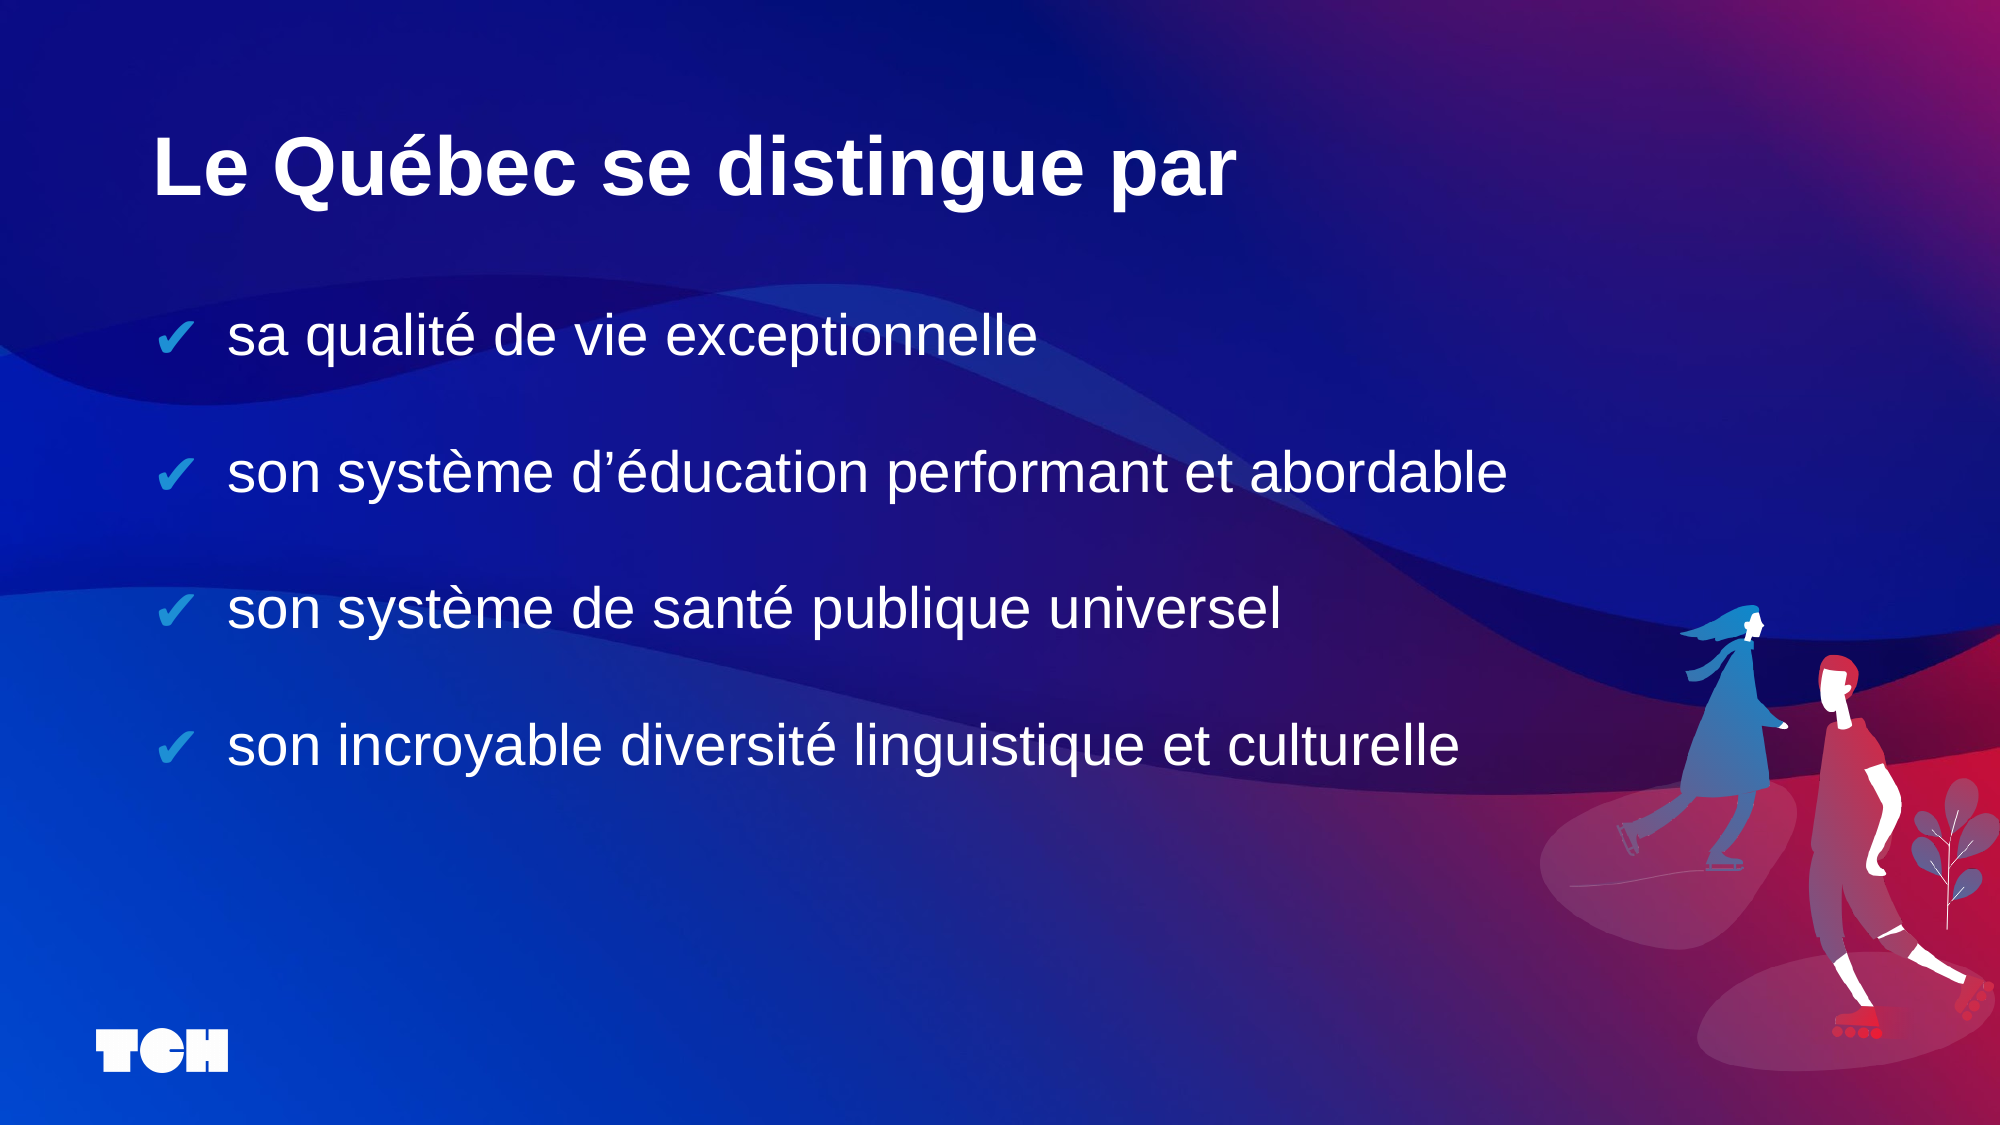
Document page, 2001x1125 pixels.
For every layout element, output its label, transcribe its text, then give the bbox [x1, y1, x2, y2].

title Le Québec se distingue par [137, 59, 1863, 278]
picture [0, 0, 2000, 1125]
text_box sa qualité de vie exceptionnelle son système d’éducation performant et abordable son système de santé publique universel son incroyable diversité linguistique et culturelle [137, 255, 1797, 862]
